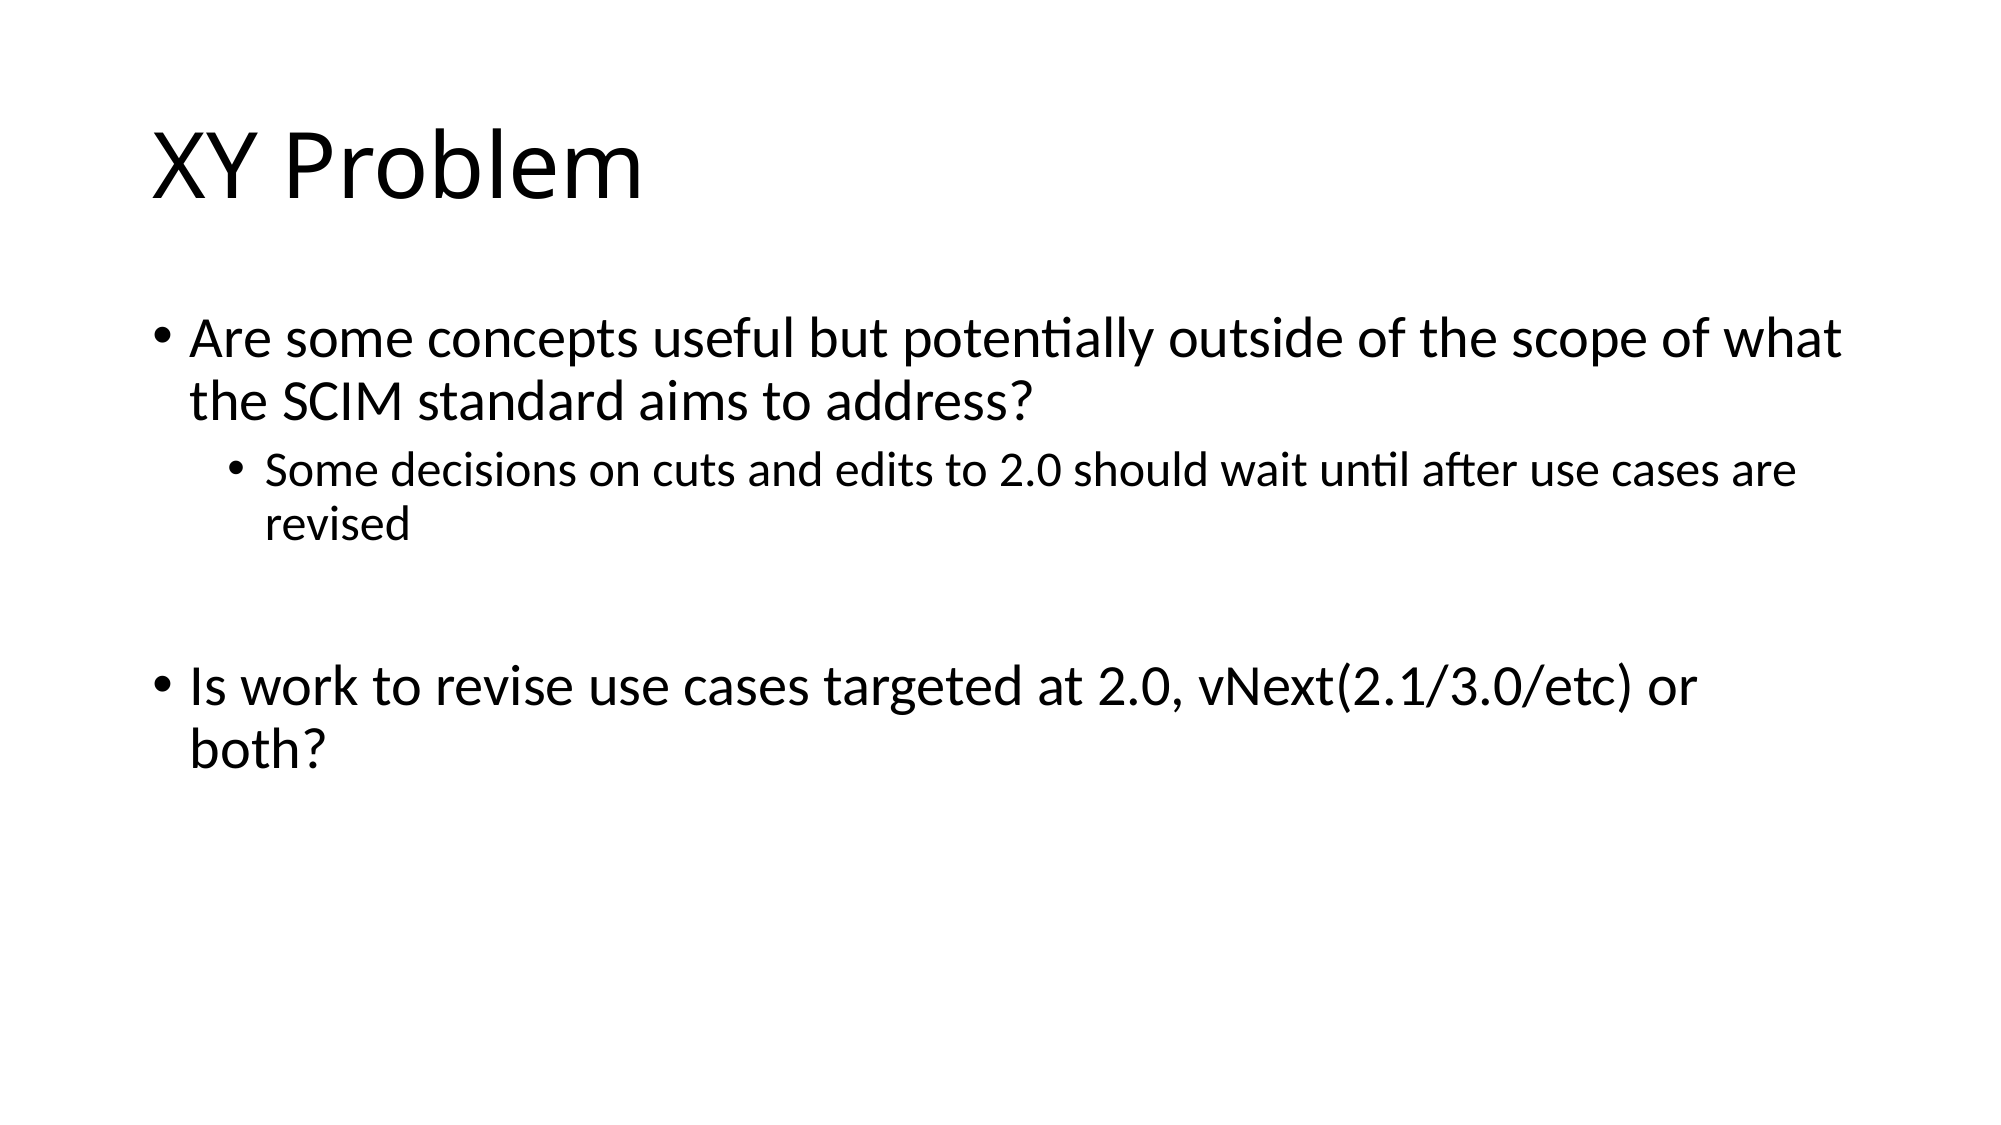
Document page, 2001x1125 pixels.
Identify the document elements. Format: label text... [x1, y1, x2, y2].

list Are some concepts useful but potentially outside of the scope of what the SCIM standard aims to address? Some decisions on cuts and edits to 2.0 should wait until after use cases are revised Is work to revise use cases targeted at 2.0, vNext(2.1/3.0/etc) or both? [137, 299, 1863, 1014]
title XY Problem [137, 59, 1863, 278]
